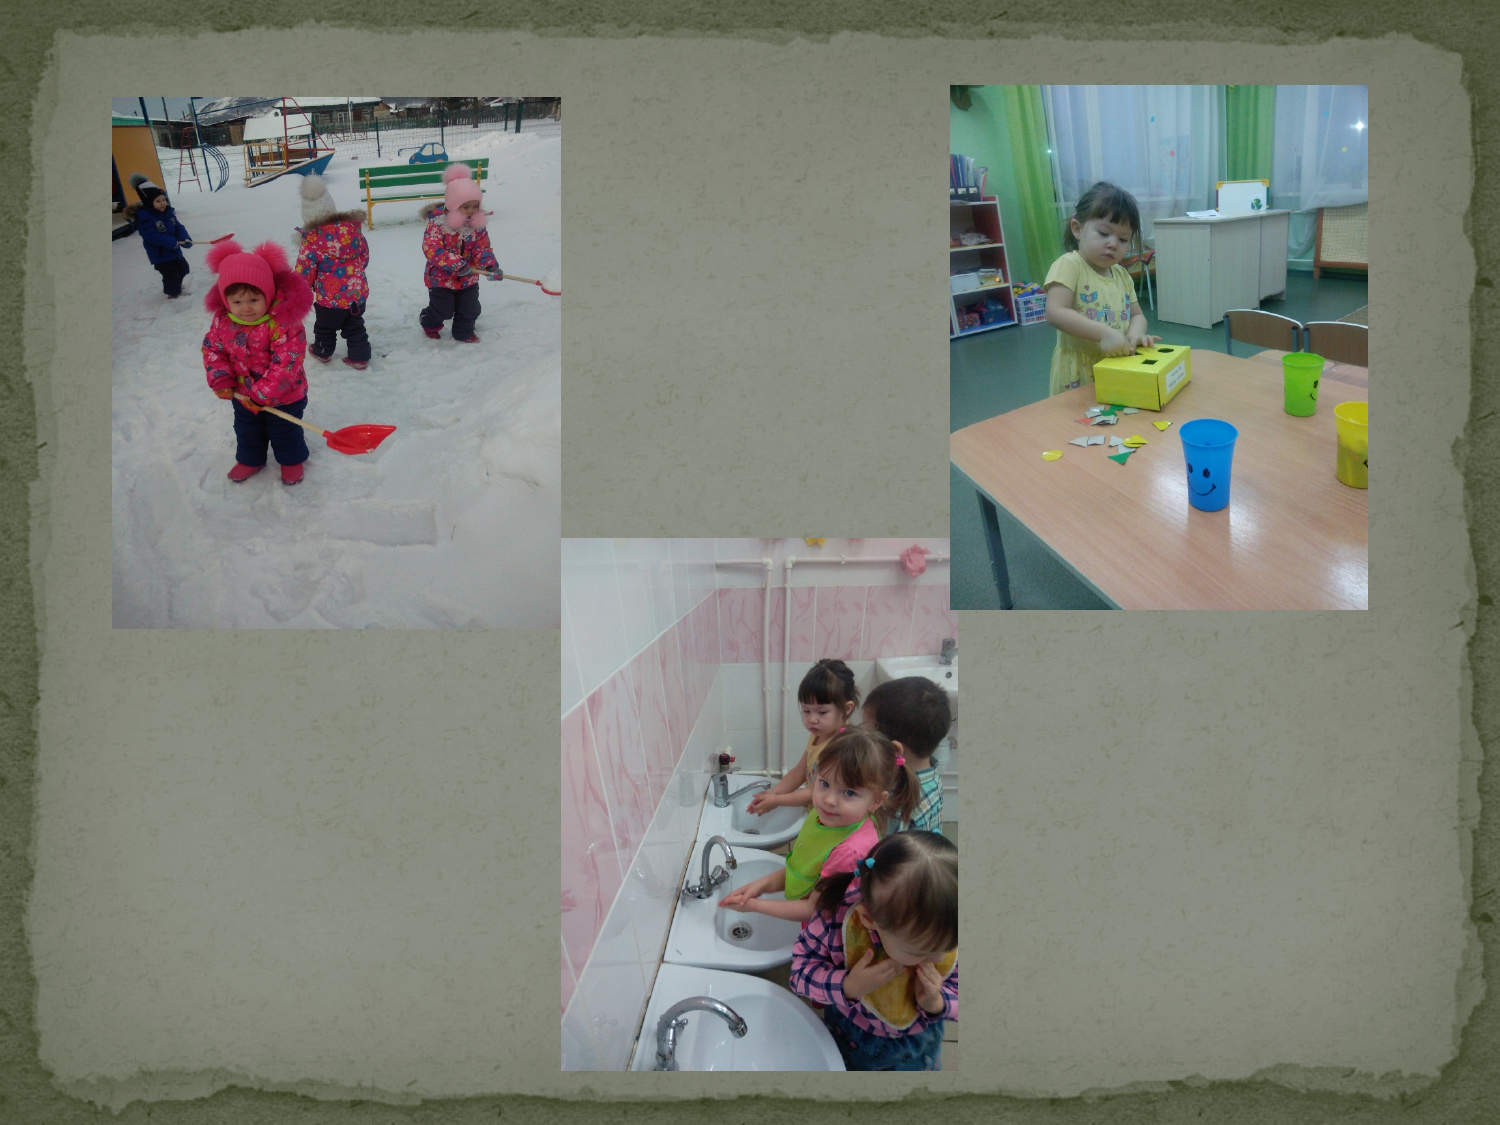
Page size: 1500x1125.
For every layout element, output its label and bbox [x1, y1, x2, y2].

picture [112, 85, 1368, 1071]
